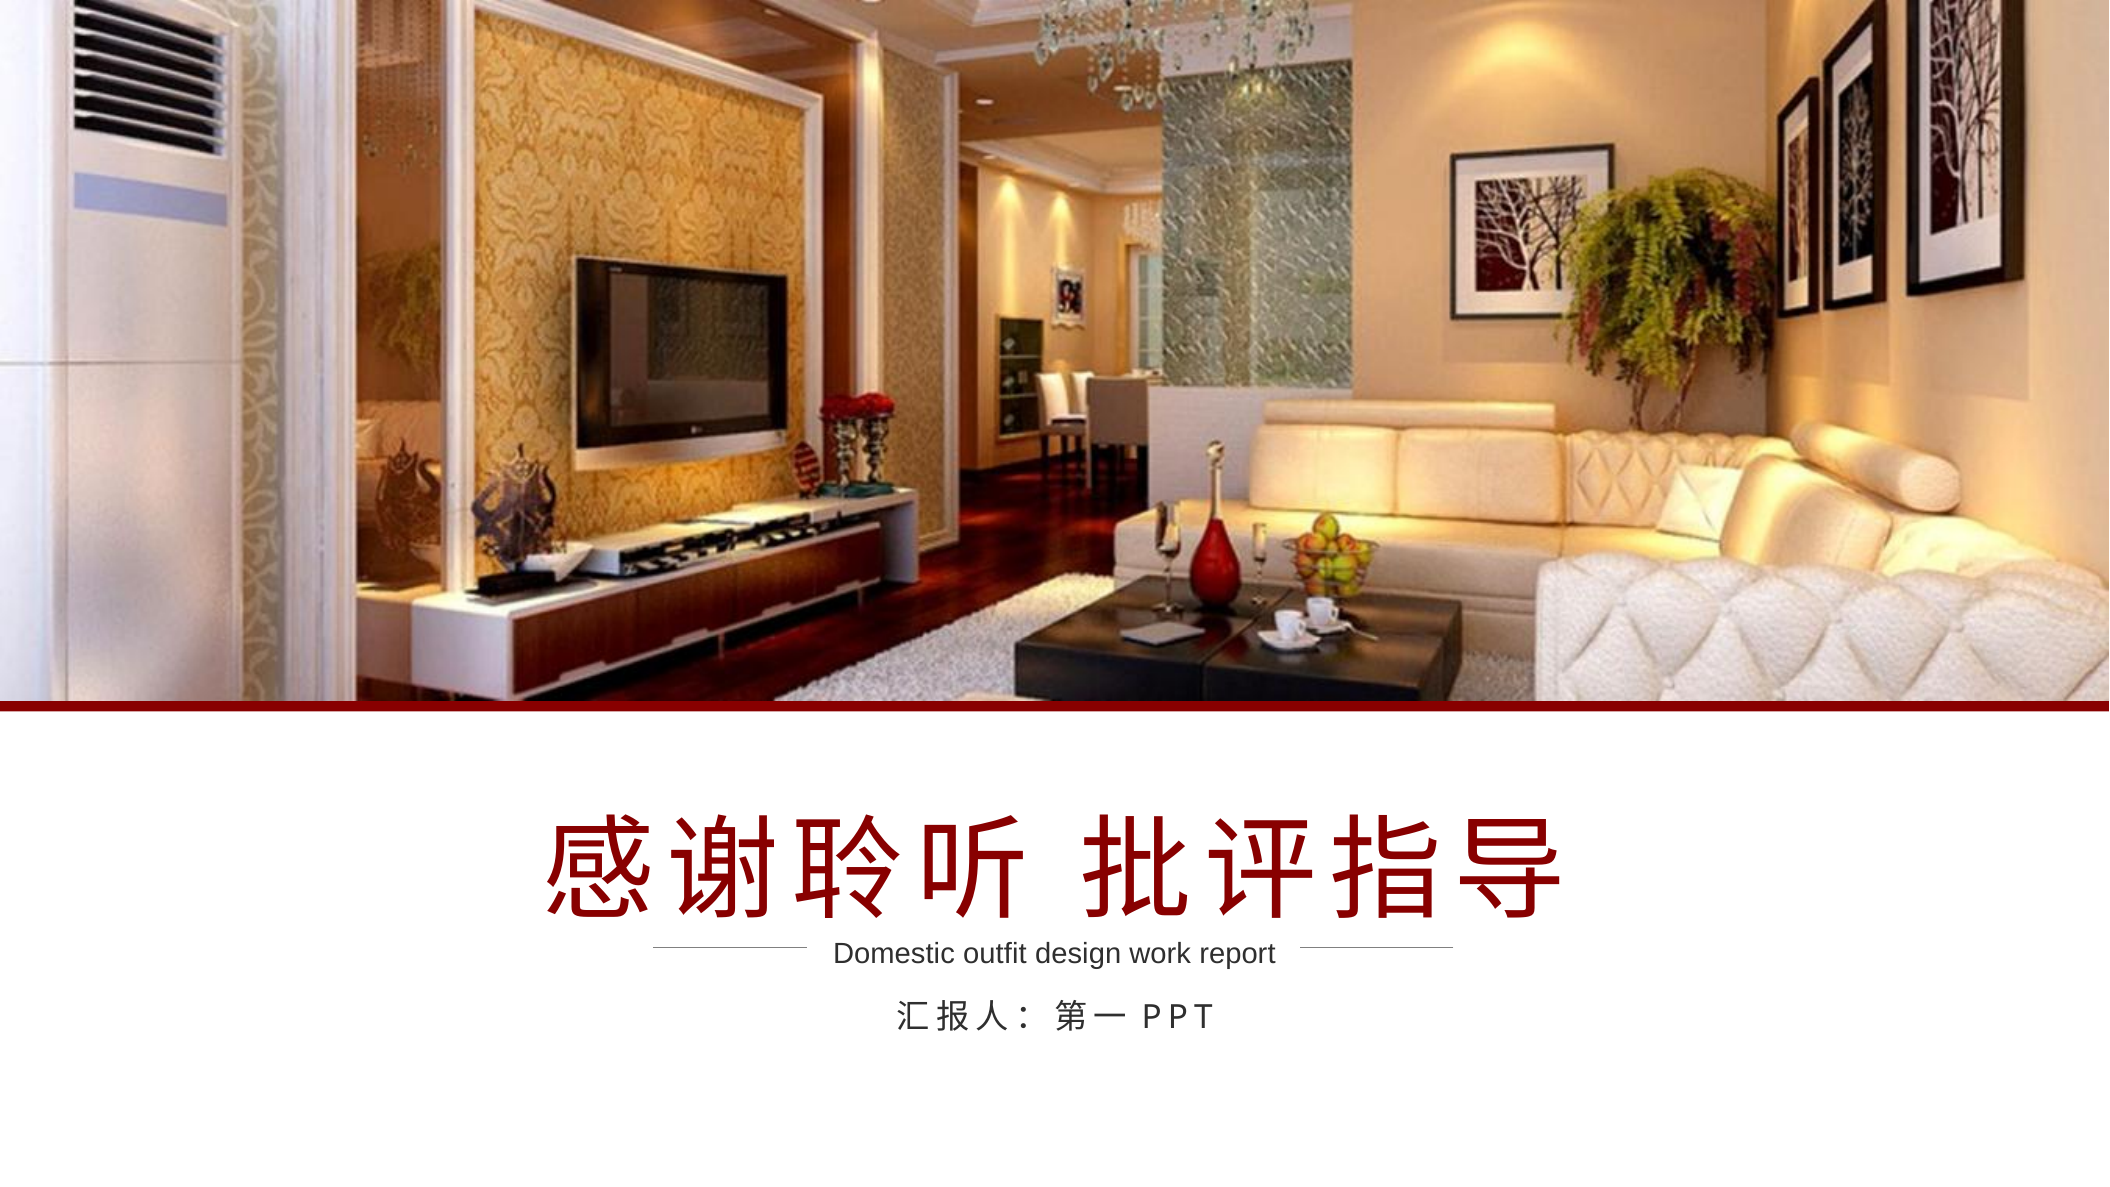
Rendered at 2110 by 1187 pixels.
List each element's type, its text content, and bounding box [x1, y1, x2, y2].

text_box [0, 702, 2110, 712]
text_box 汇报人：第一PPT [706, 979, 1403, 1043]
text_box 感谢聆听 批评指导 [432, 789, 1678, 940]
text_box Domestic outfit design work report [811, 940, 1298, 978]
text_box [0, 0, 2110, 702]
